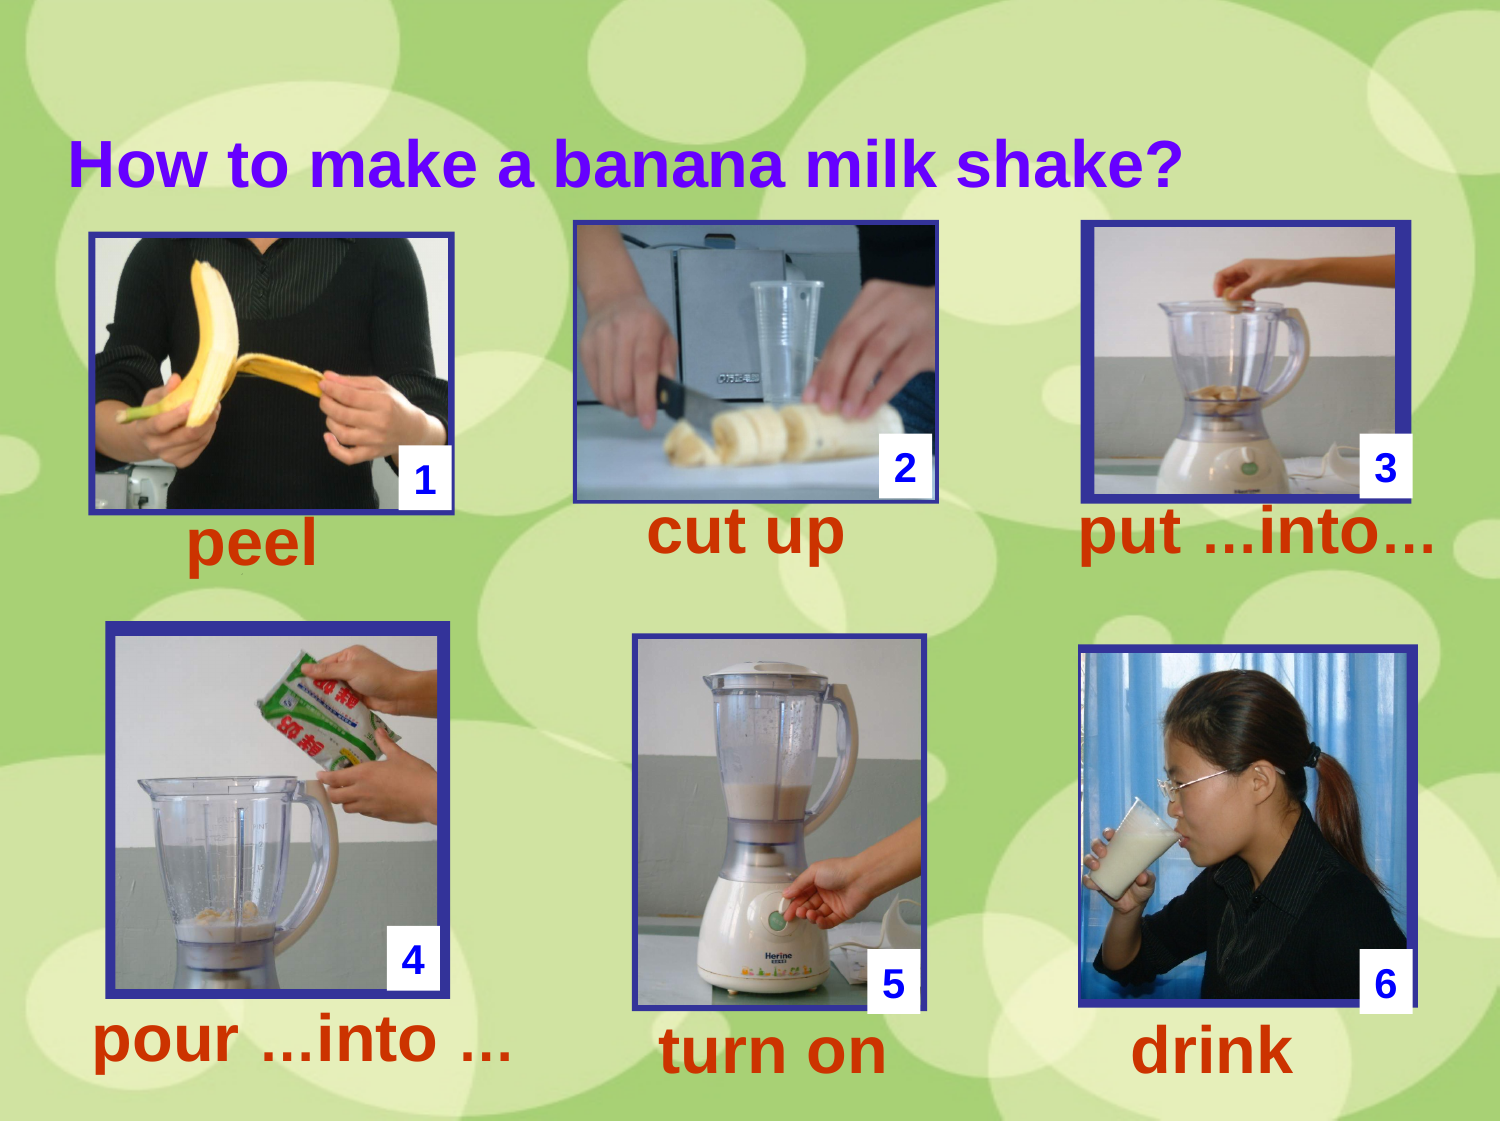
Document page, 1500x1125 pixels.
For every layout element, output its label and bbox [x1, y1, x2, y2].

text_box [1080, 219, 1412, 504]
text_box [105, 620, 451, 1000]
text_box [631, 633, 928, 1012]
text_box [572, 219, 940, 504]
text_box [1077, 644, 1419, 1008]
picture [0, 0, 1500, 1122]
text_box [88, 231, 455, 516]
